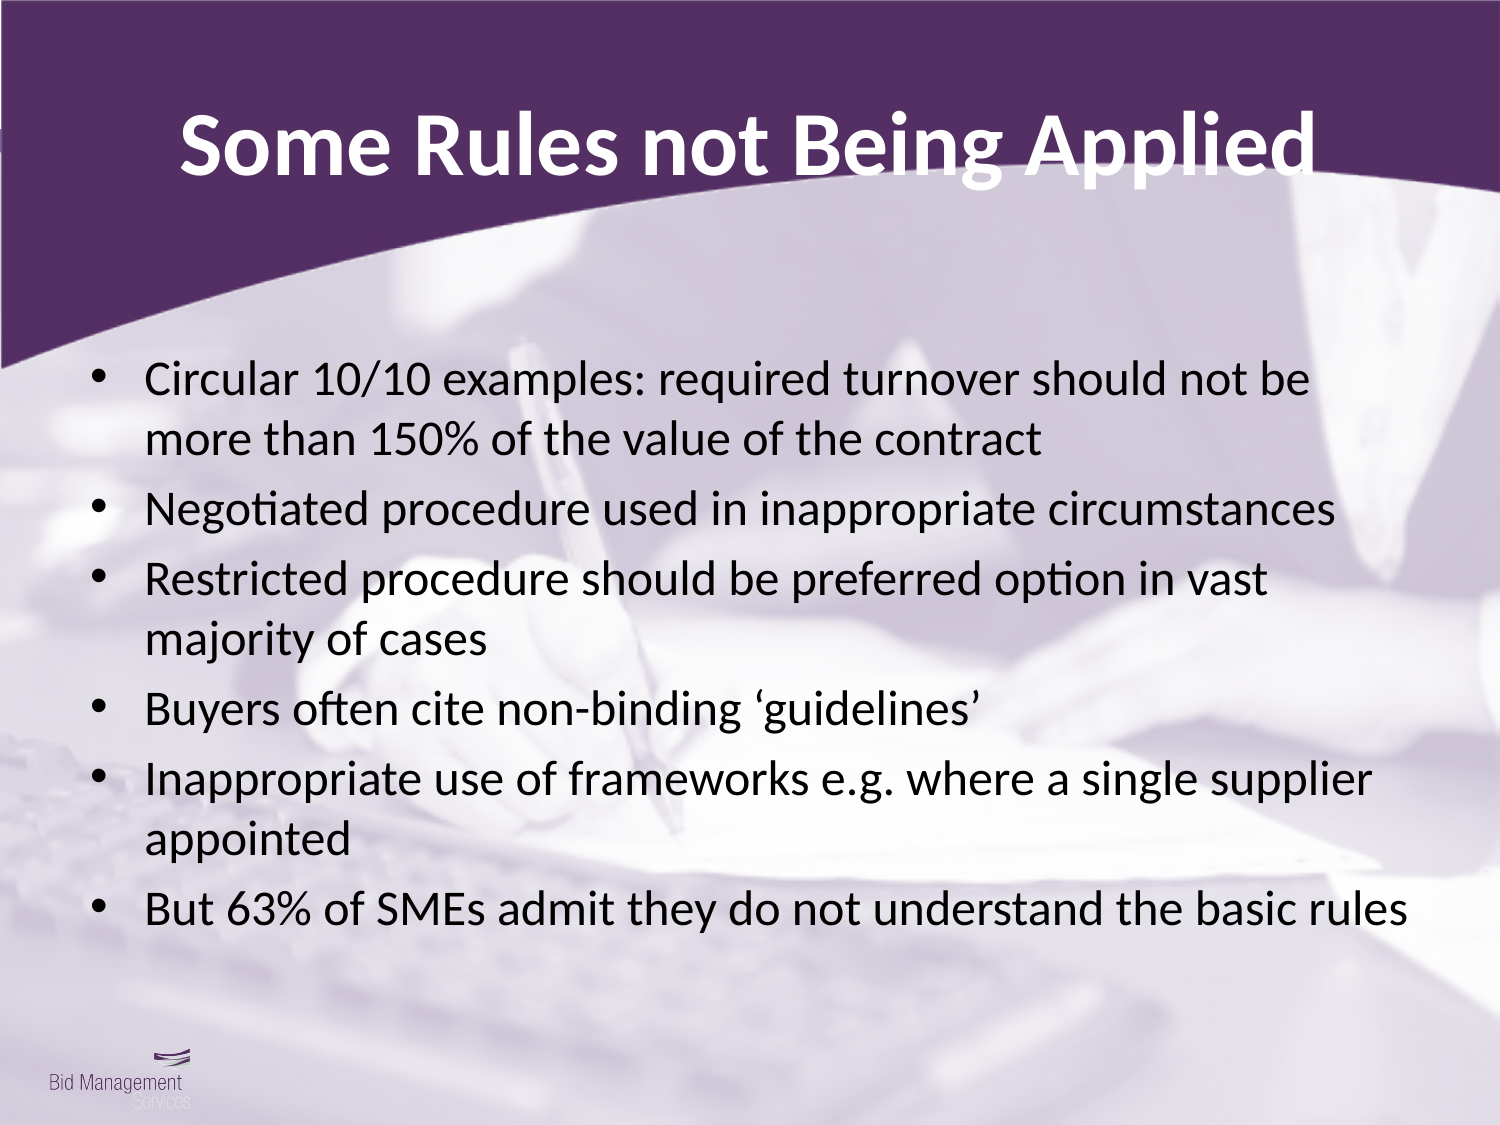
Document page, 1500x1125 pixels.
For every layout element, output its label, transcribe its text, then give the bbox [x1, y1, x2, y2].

picture [2, 1, 1500, 368]
picture [25, 1031, 215, 1125]
list Circular 10/10 examples: required turnover should not be more than 150% of the value of the contract Negotiated procedure used in inappropriate circumstances Restricted procedure should be preferred option in vast majority of cases Buyers often cite non-binding ‘guidelines’ Inappropriate use of frameworks e.g. where a single supplier appointed But 63% of SMEs admit they do not understand the basic rules [75, 338, 1425, 1005]
title Some Rules not Being Applied [75, 45, 1425, 233]
